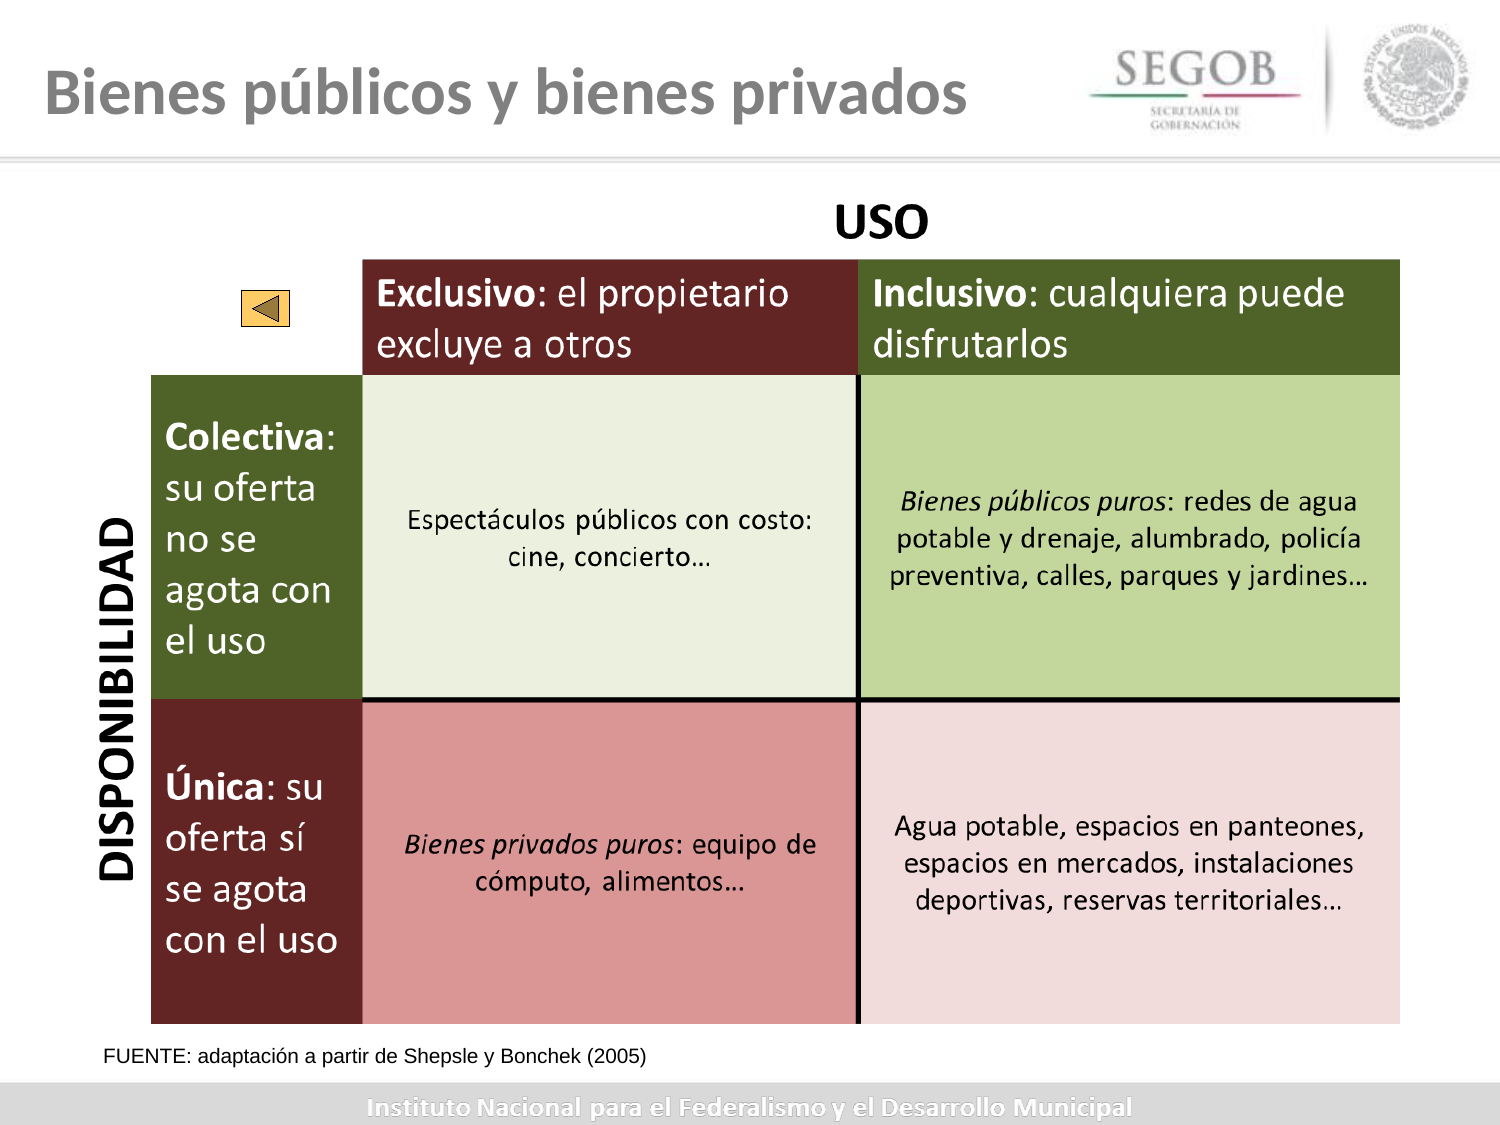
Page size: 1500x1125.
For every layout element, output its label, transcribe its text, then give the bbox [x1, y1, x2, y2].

text_box FUENTE: adaptación a partir de Shepsle y Bonchek (2005) [88, 1035, 1258, 1075]
picture [0, 0, 1500, 1125]
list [66, 172, 1400, 1024]
text_box Bienes públicos y bienes privados [29, 55, 1069, 135]
